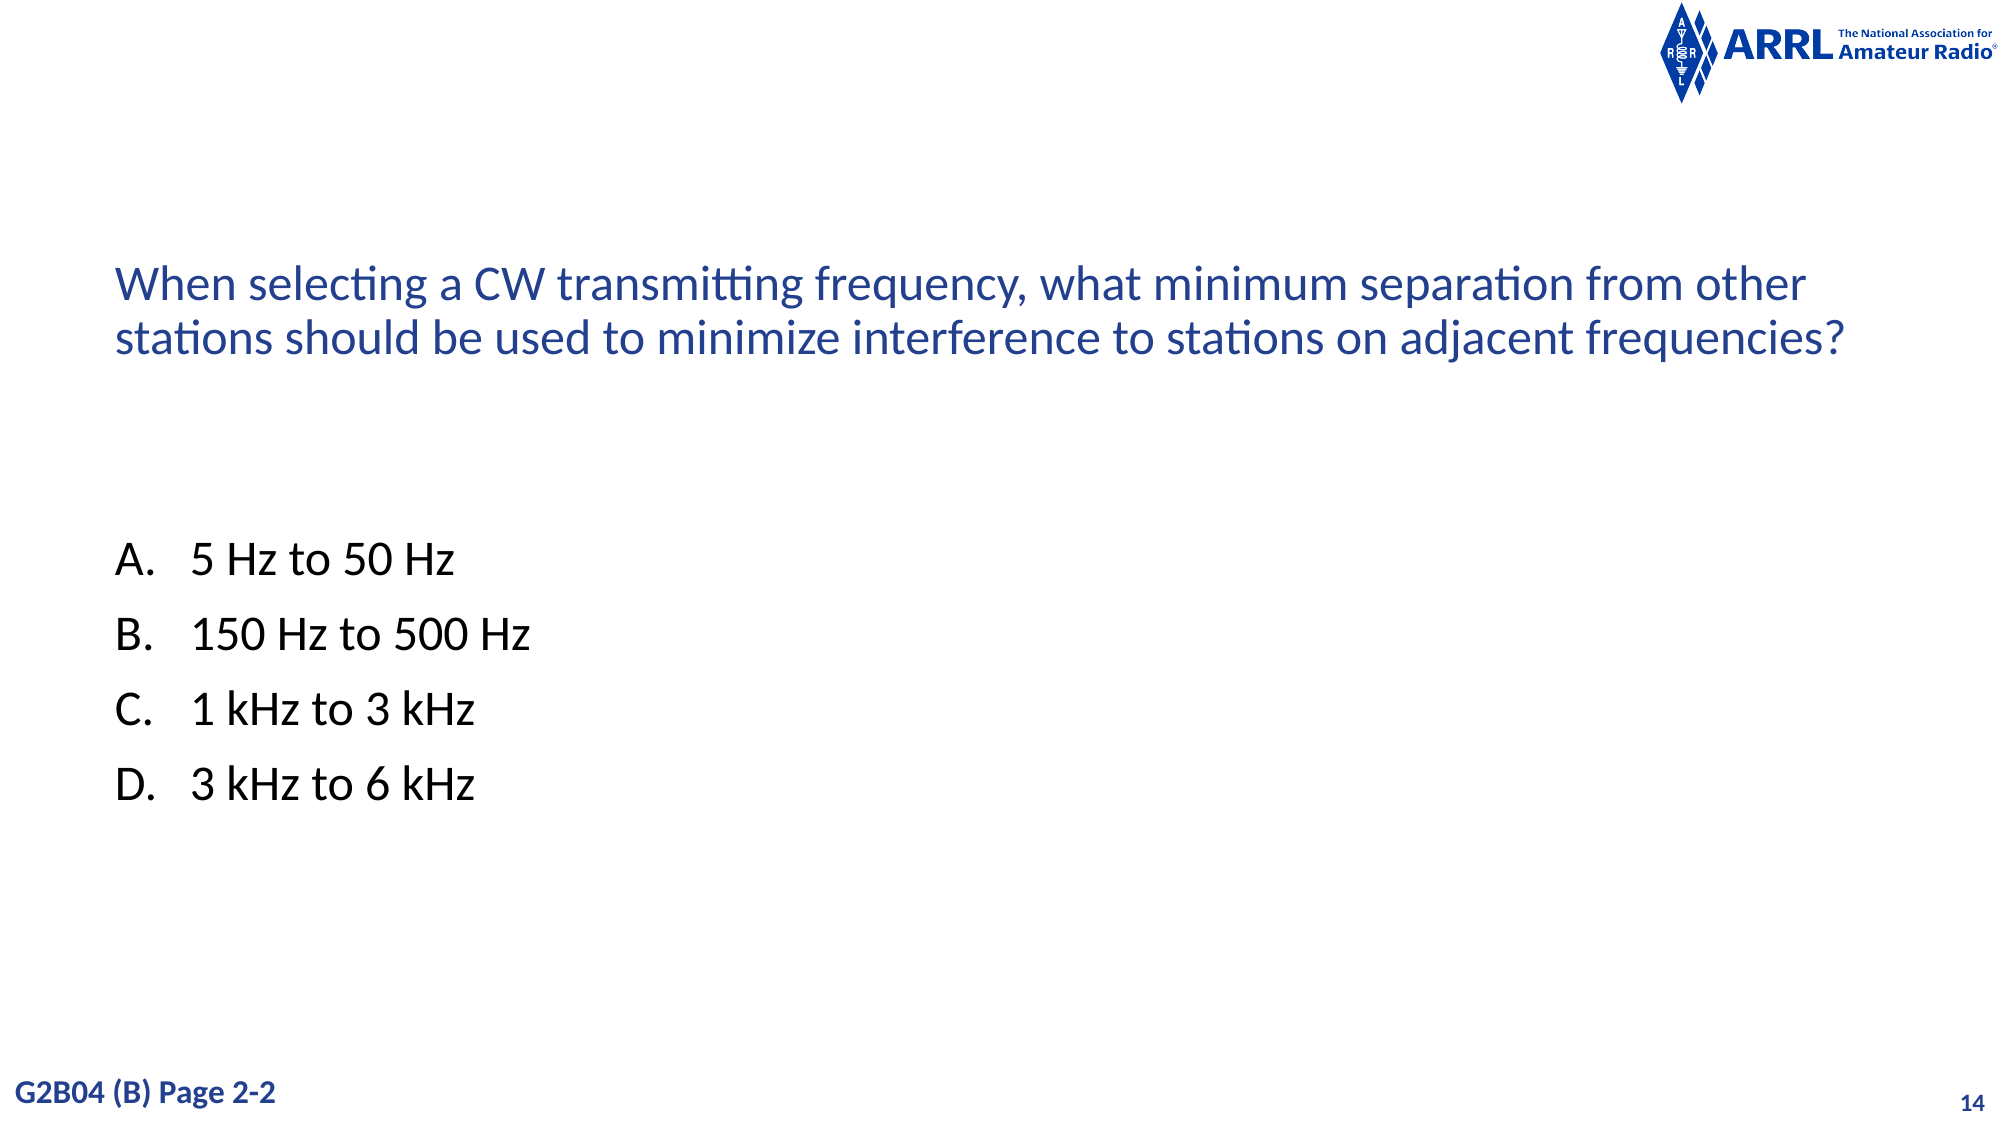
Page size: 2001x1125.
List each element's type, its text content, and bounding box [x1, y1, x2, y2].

list 5 Hz to 50 Hz 150 Hz to 500 Hz 1 kHz to 3 kHz 3 kHz to 6 kHz [99, 525, 1900, 1005]
title When selecting a CW transmitting frequency, what minimum separation from other stations should be used to minimize interference to stations on adjacent frequencies? [99, 249, 1900, 388]
picture [1658, 0, 1999, 106]
text_box G2B04 (B) Page 2-2 [0, 1062, 1313, 1118]
text_box 14 [1899, 1079, 2000, 1125]
